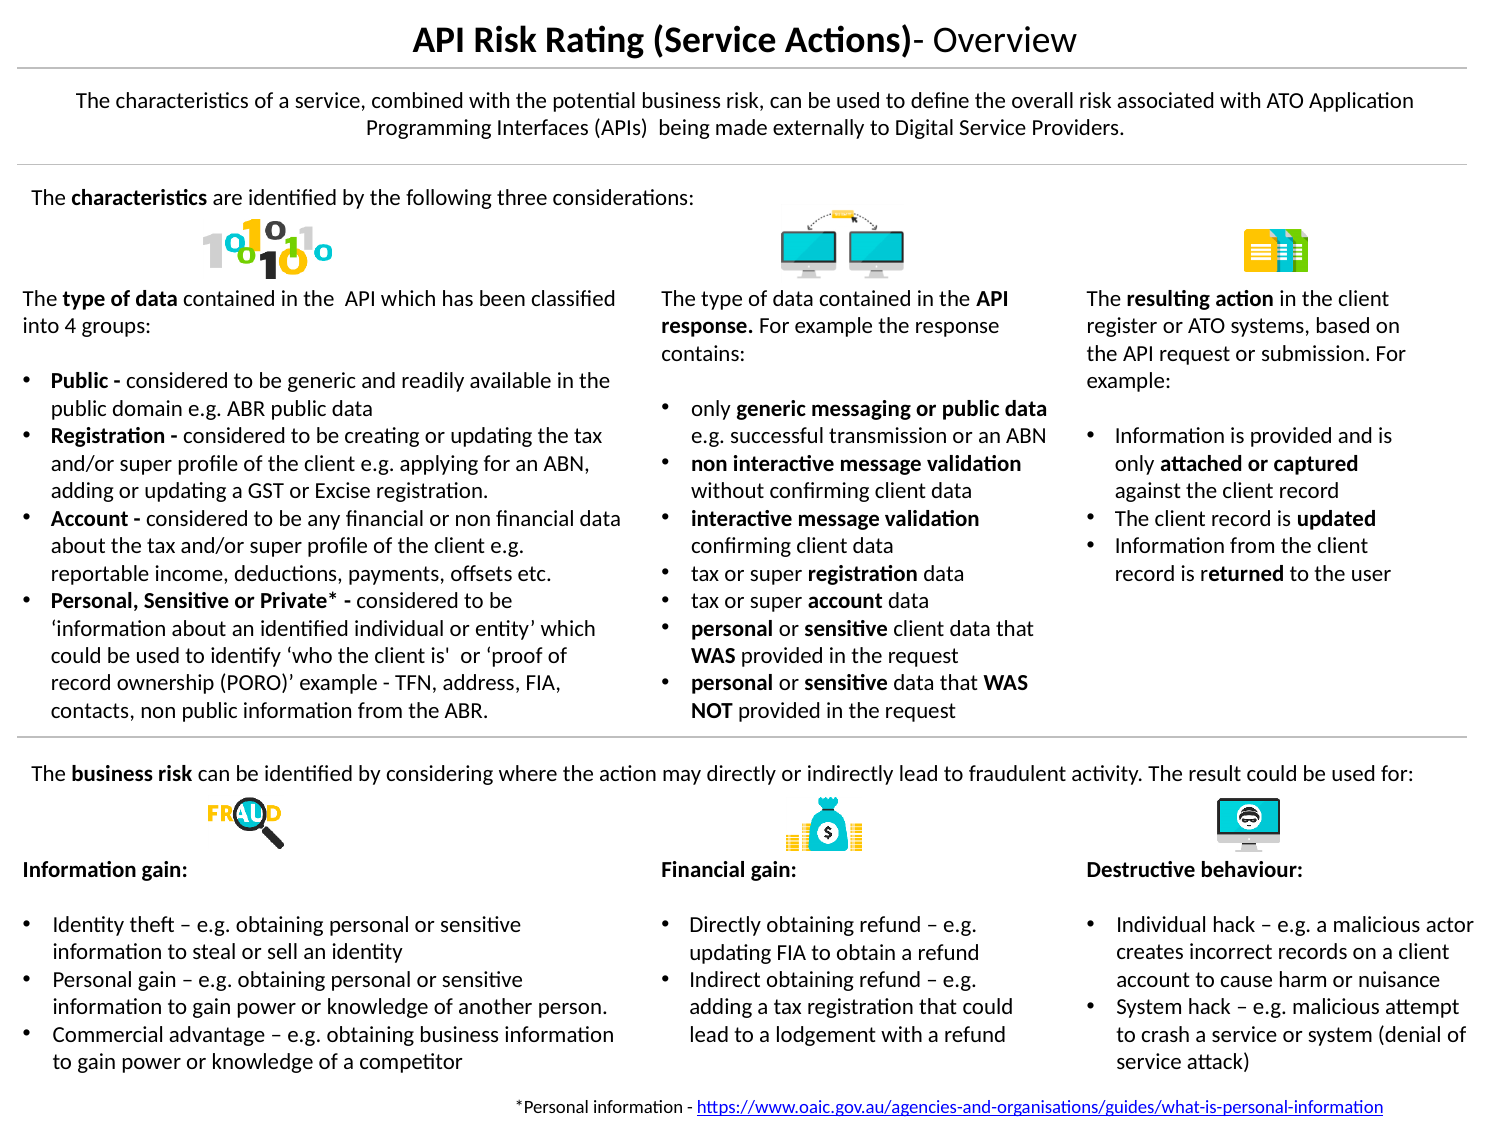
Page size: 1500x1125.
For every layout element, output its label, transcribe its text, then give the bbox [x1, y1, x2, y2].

text_box *Personal information - https://www.oaic.gov.au/agencies-and-organisations/guides/what-is-personal-information [499, 1087, 1424, 1125]
picture [203, 219, 332, 279]
picture [1244, 229, 1308, 272]
text_box Information gain: Identity theft – e.g. obtaining personal or sensitive information to steal or sell an identity Personal gain – e.g. obtaining personal or sensitive information to gain power or knowledge of another person. Commercial advantage – e.g. obtaining business information to gain power or knowledge of a competitor [16, 848, 631, 1081]
text_box Destructive behaviour: Individual hack – e.g. a malicious actor creates incorrect records on a client account to cause harm or nuisance System hack – e.g. malicious attempt to crash a service or system (denial of service attack) [1080, 848, 1490, 1081]
text_box Financial gain: Directly obtaining refund – e.g. updating FIA to obtain a refund Indirect obtaining refund – e.g. adding a tax registration that could lead to a lodgement with a refund [655, 848, 1045, 1053]
picture [781, 204, 904, 283]
picture [1217, 797, 1280, 852]
picture [786, 796, 862, 851]
text_box The type of data contained in the API which has been classified into 4 groups: Public - considered to be generic and readily available in the public domain e.g. ABR public data Registration - considered to be creating or updating the tax and/or super profile of the client e.g. applying for an ABN, adding or updating a GST or Excise registration. Account - considered to be any financial or non financial data about the tax and/or super profile of the client e.g. reportable income, deductions, payments, offsets etc. Personal, Sensitive or Private* - considered to be ‘information about an identified individual or entity’ which could be used to identify ‘who the client is' or ‘proof of record ownership (PORO)’ example - TFN, address, FIA, contacts, non public information from the ABR. [16, 277, 631, 729]
text_box The characteristics are identified by the following three considerations: [16, 175, 1467, 218]
text_box The type of data contained in the API response. For example the response contains: only generic messaging or public data e.g. successful transmission or an ABN non interactive message validation without confirming client data interactive message validation confirming client data tax or super registration data tax or super account data personal or sensitive client data that WAS provided in the request personal or sensitive data that WAS NOT provided in the request [655, 277, 1058, 729]
text_box API Risk Rating (Service Actions)- Overview [18, 7, 1472, 67]
text_box The characteristics of a service, combined with the potential business risk, can be used to define the overall risk associated with ATO Application Programming Interfaces (APIs) being made externally to Digital Service Providers. [21, 78, 1472, 148]
text_box The business risk can be identified by considering where the action may directly or indirectly lead to fraudulent activity. The result could be used for: [16, 750, 1467, 793]
text_box The resulting action in the client register or ATO systems, based on the API request or submission. For example: Information is provided and is only attached or captured against the client record The client record is updated Information from the client record is returned to the user [1080, 277, 1428, 592]
picture [208, 795, 285, 849]
